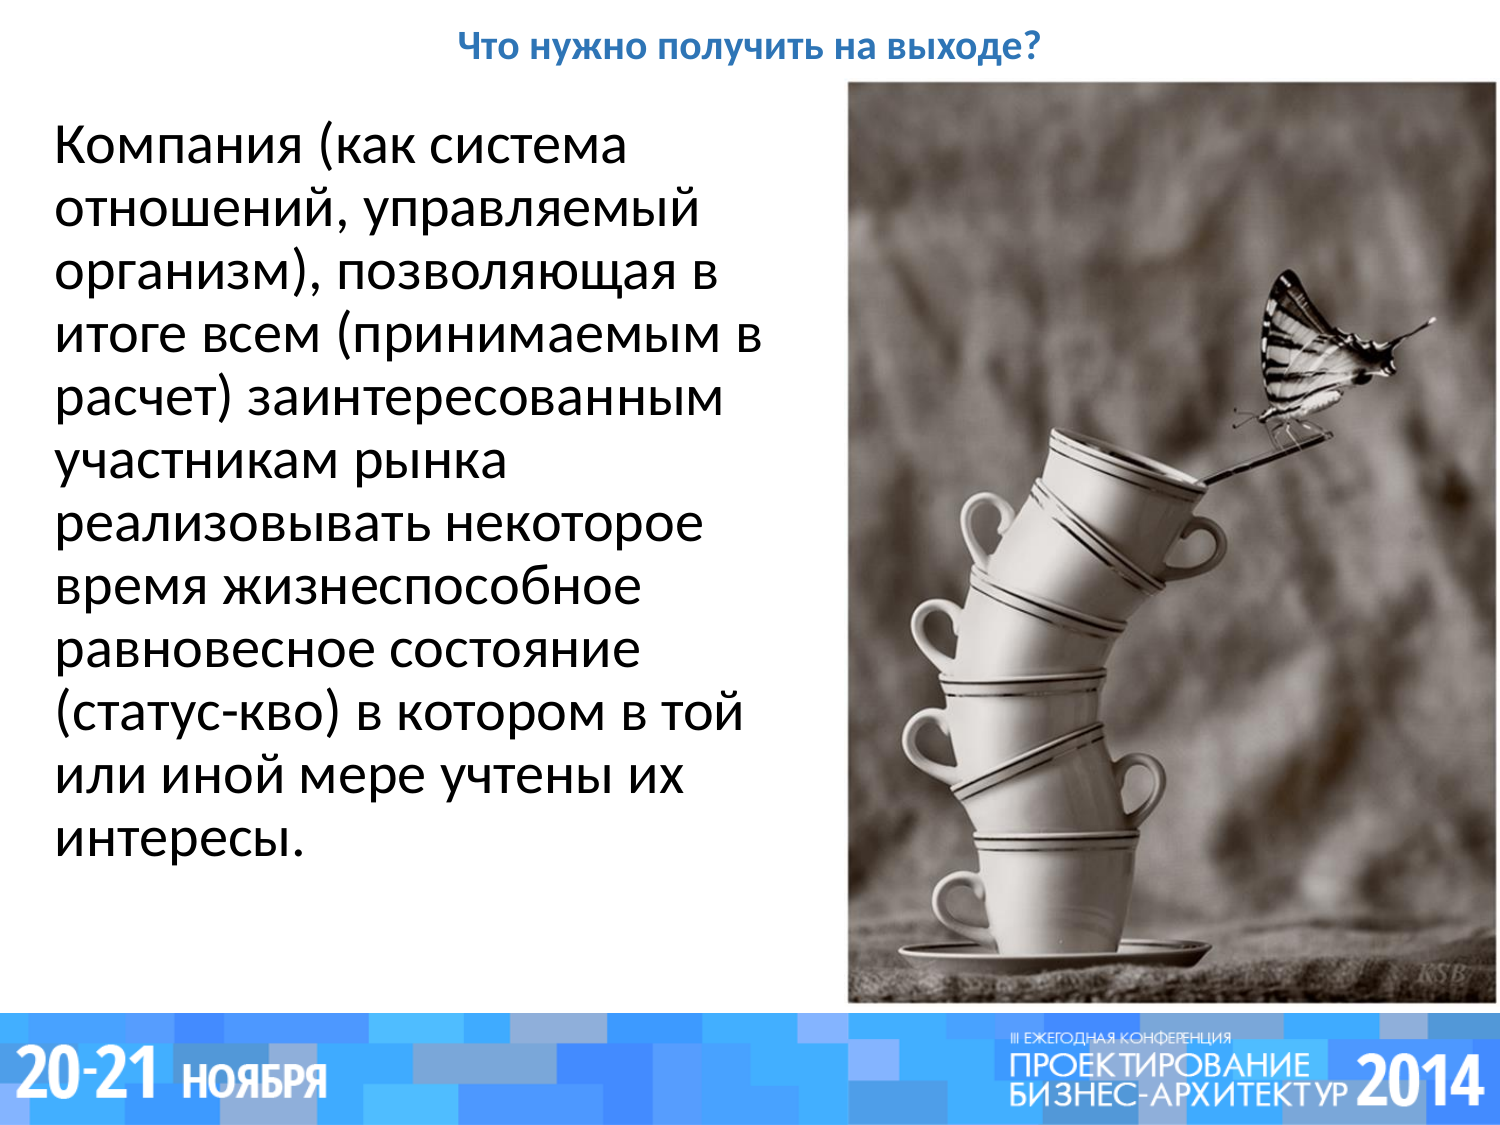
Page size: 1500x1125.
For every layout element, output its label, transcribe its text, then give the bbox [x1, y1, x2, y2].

picture [843, 78, 1500, 1007]
list Компания (как система отношений, управляемый организм), позволяющая в итоге всем (принимаемым в расчет) заинтересованным участникам рынка реализовывать некоторое время жизнеспособное равновесное состояние (статус-кво) в котором в той или иной мере учтены их интересы. [39, 105, 827, 1014]
picture [0, 1013, 1500, 1125]
title Что нужно получить на выходе? [103, 6, 1397, 89]
